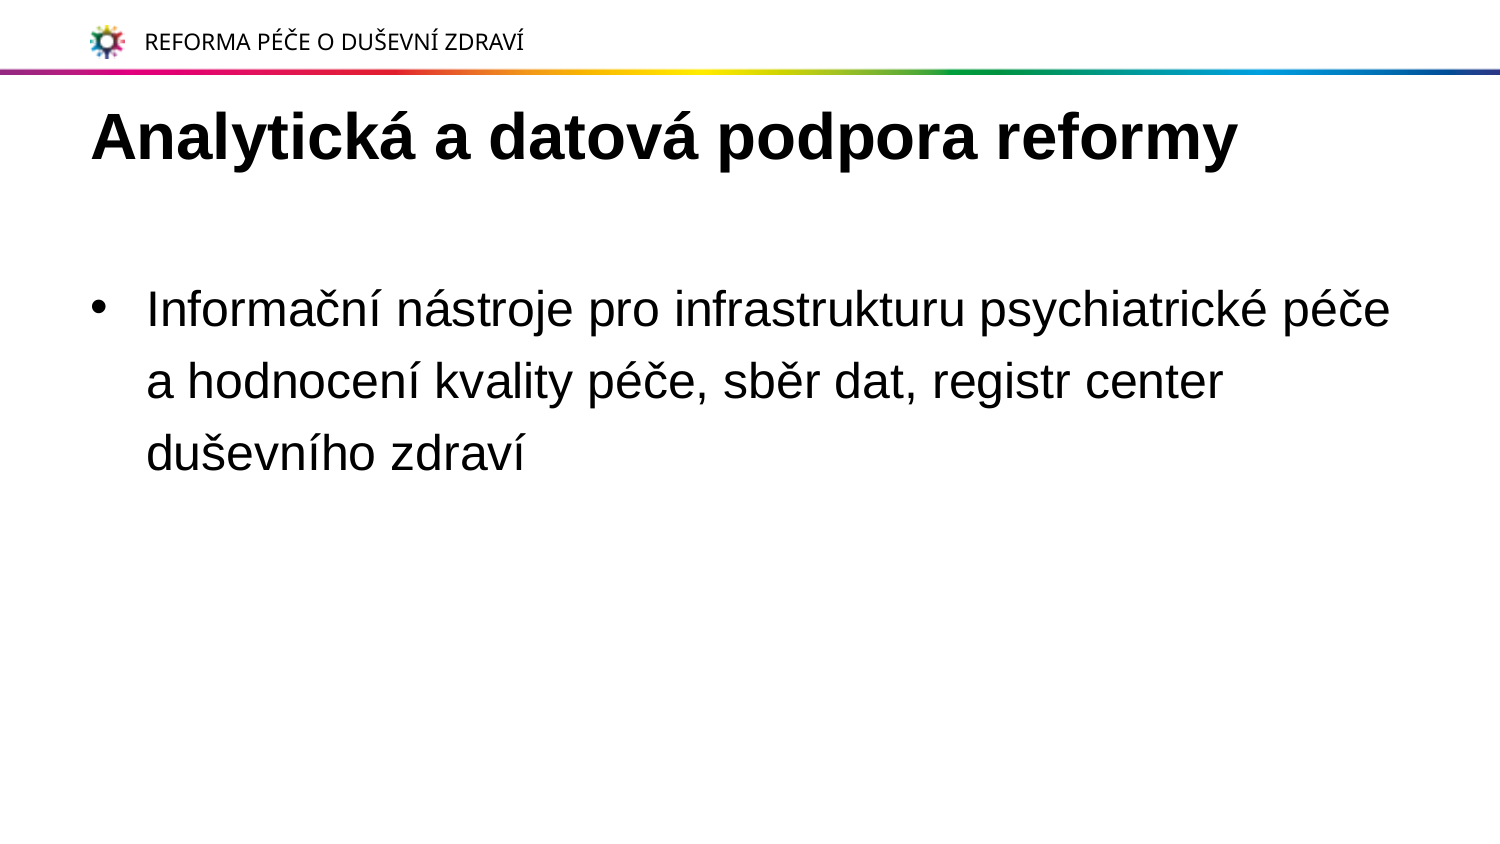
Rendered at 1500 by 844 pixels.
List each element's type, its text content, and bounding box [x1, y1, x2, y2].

list Informační nástroje pro infrastrukturu psychiatrické péče a hodnocení kvality péče, sběr dat, registr center duševního zdraví [75, 196, 1425, 754]
picture [0, 67, 1500, 75]
picture [90, 25, 125, 59]
title Analytická a datová podpora reformy [75, 82, 1277, 184]
